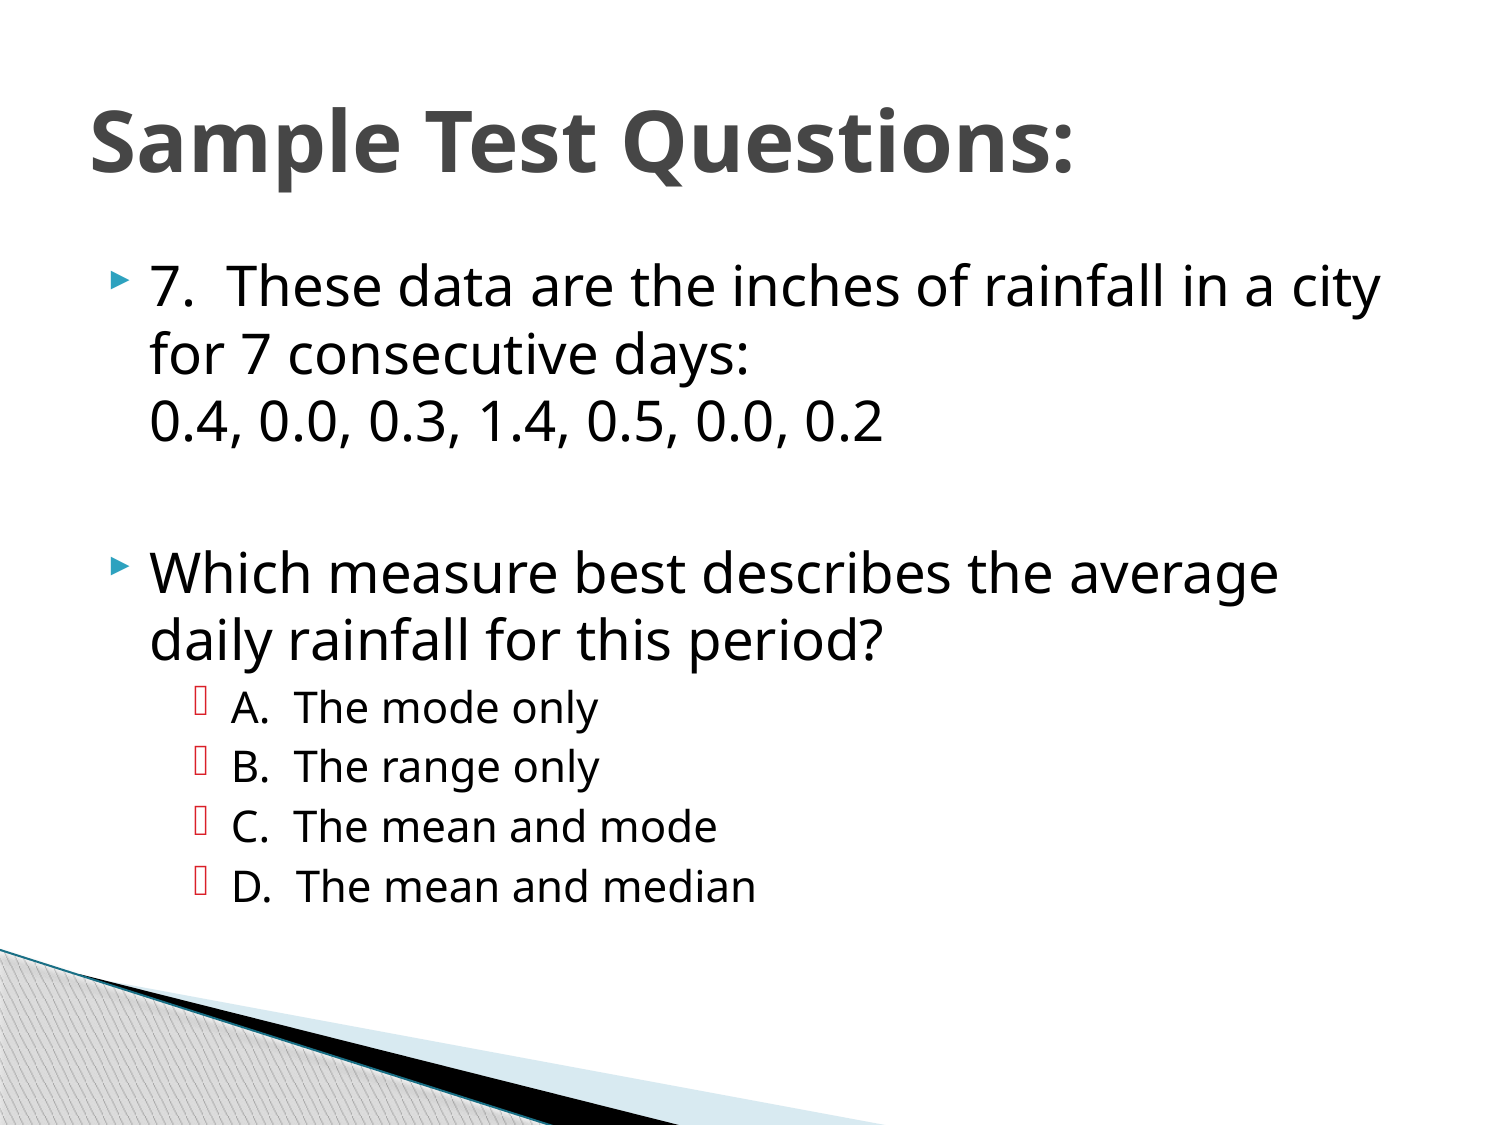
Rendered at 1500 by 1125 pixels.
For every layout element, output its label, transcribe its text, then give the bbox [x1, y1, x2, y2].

list 7. These data are the inches of rainfall in a city for 7 consecutive days: 0.4, 0.0, 0.3, 1.4, 0.5, 0.0, 0.2 Which measure best describes the average daily rainfall for this period? A. The mode only B. The range only C. The mean and mode D. The mean and median [75, 243, 1425, 986]
title Sample Test Questions: [75, 45, 1425, 233]
